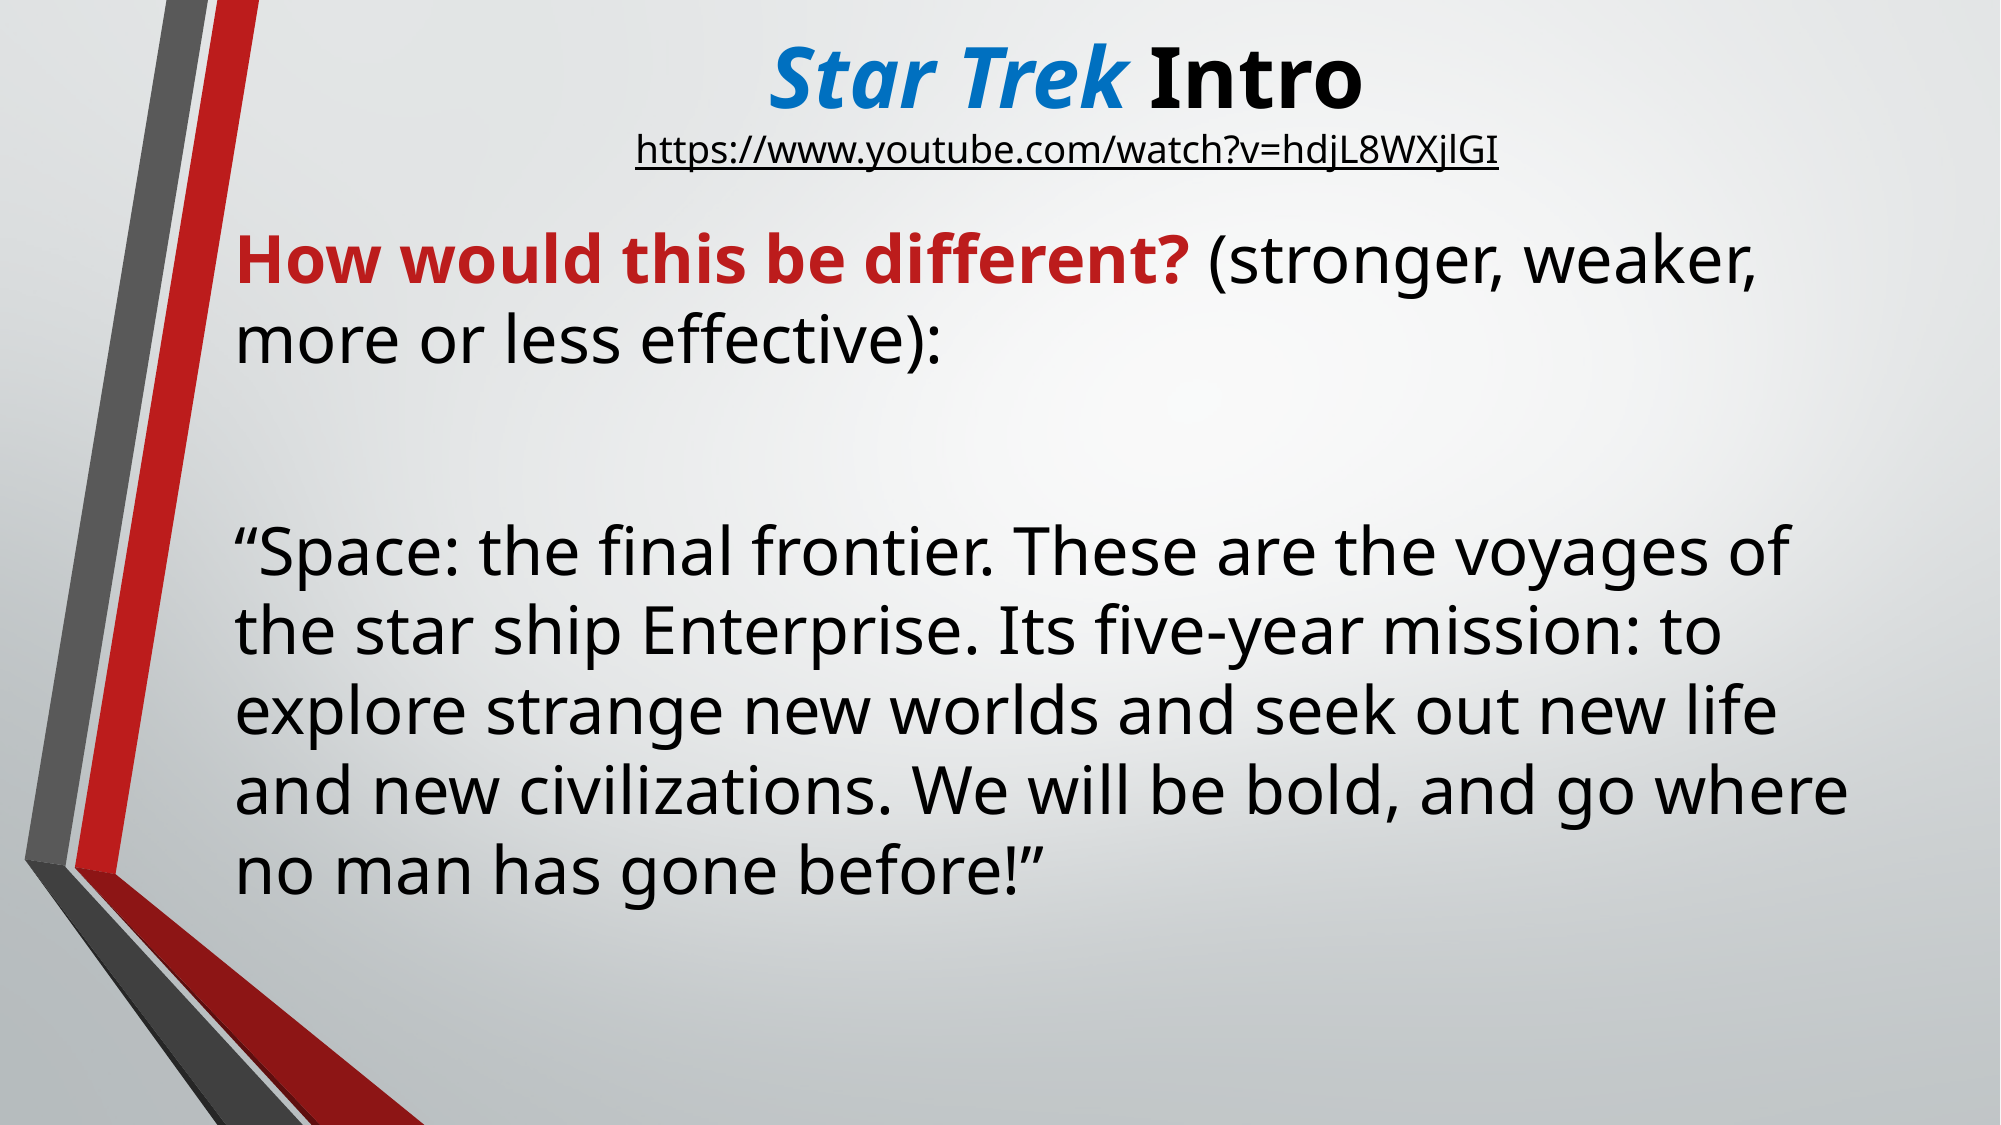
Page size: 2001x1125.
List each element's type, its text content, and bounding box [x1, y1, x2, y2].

list How would this be different? (stronger, weaker, more or less effective): “Space: the final frontier. These are the voyages of the star ship Enterprise. Its five-year mission: to explore strange new worlds and seek out new life and new civilizations. We will be bold, and go where no man has gone before!” [219, 202, 1916, 1017]
title Star Trek Intro https://www.youtube.com/watch?v=hdjL8WXjlGI [245, 16, 1890, 202]
